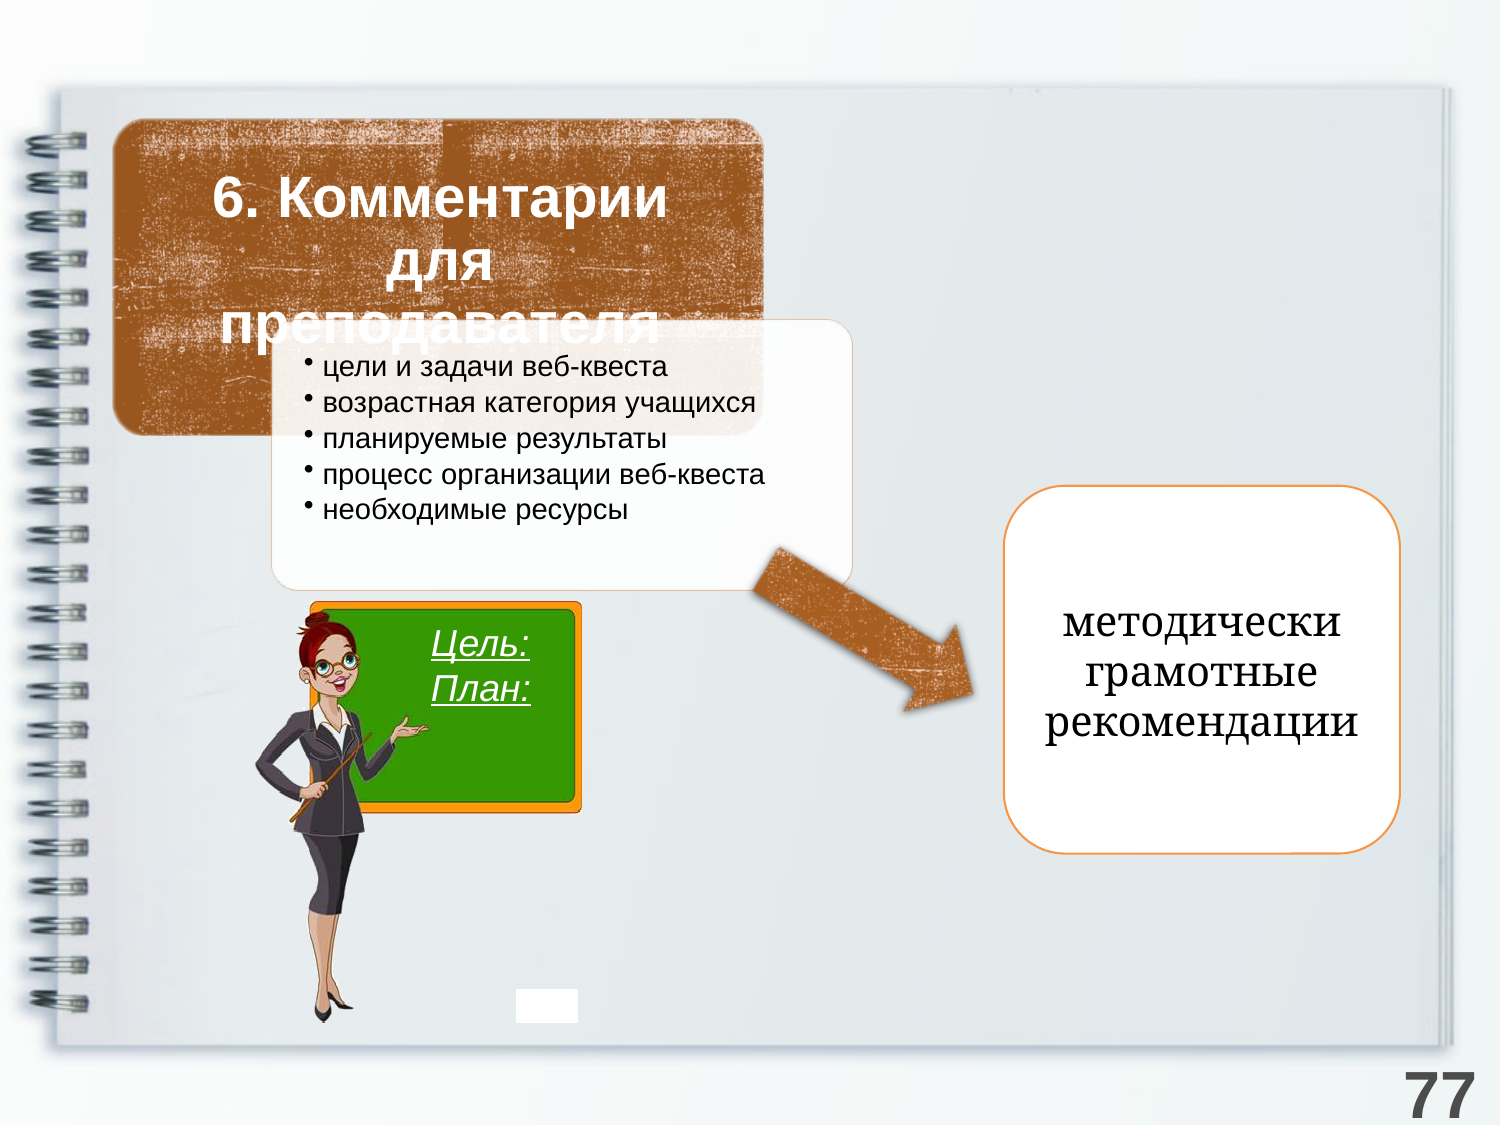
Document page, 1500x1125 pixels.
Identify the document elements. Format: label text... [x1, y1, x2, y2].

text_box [254, 600, 582, 1023]
text_box [772, 600, 971, 709]
text_box методически грамотные рекомендации [1003, 485, 1400, 854]
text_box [89, 118, 886, 591]
picture [0, 0, 1500, 1125]
slide_number 77 [1375, 1043, 1493, 1123]
